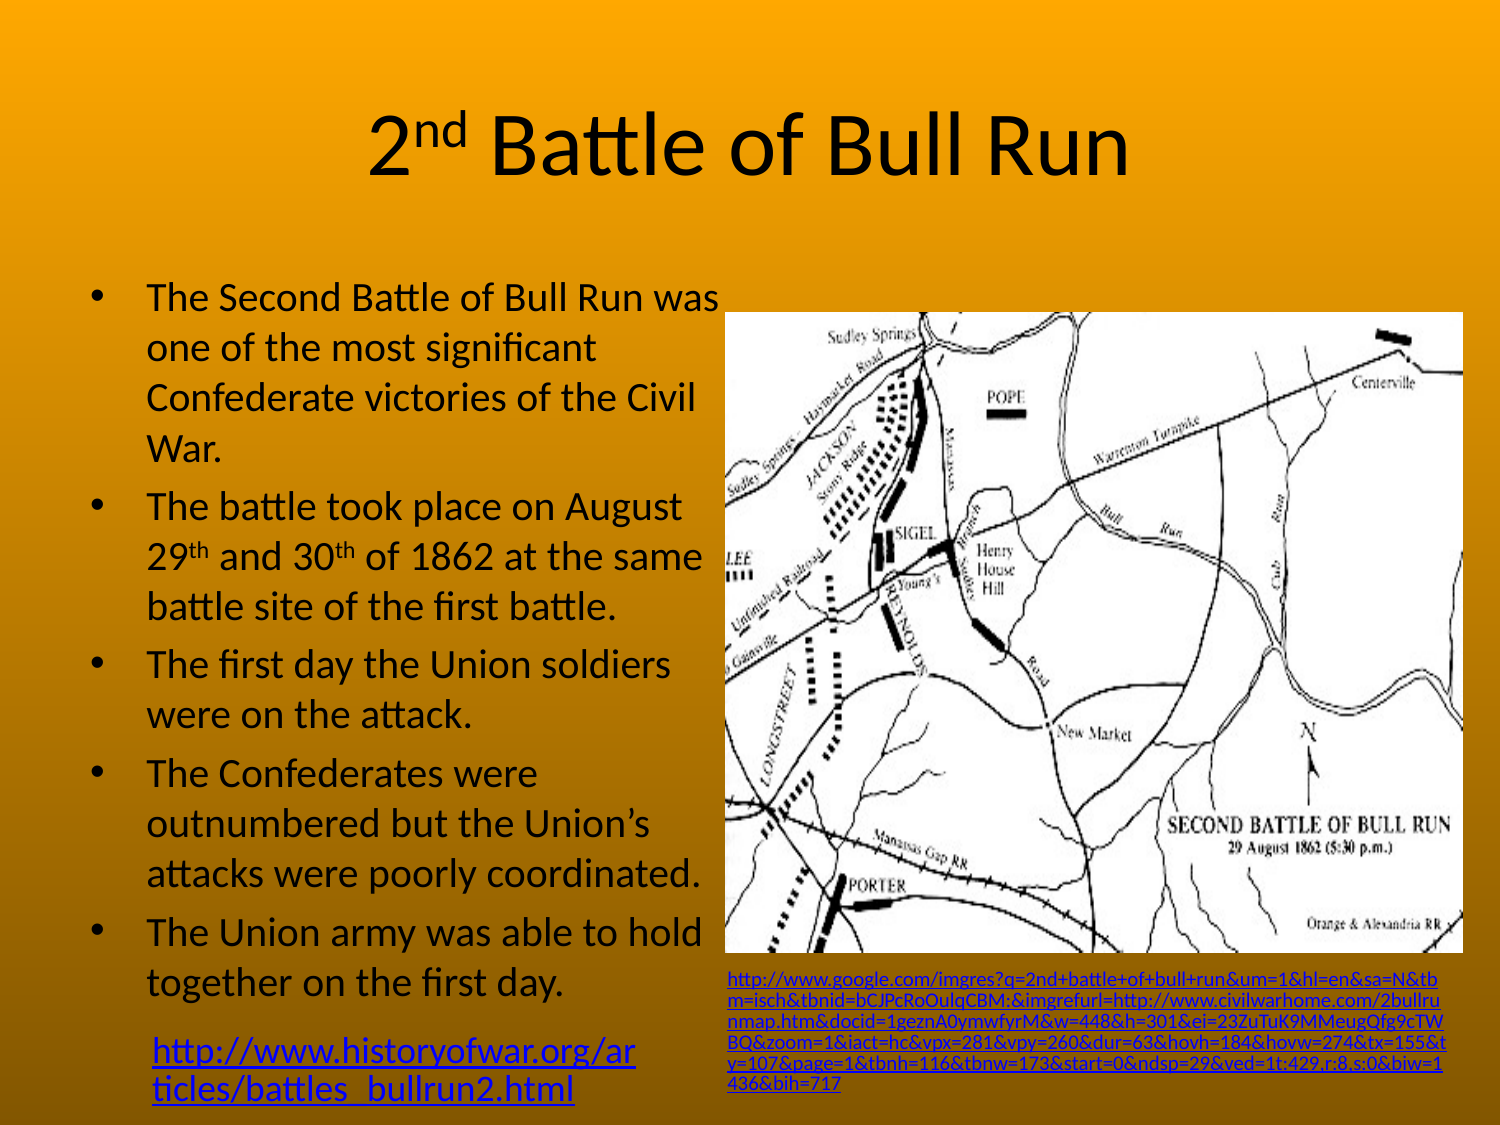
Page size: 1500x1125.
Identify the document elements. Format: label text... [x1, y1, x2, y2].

picture [724, 312, 1463, 954]
list The Second Battle of Bull Run was one of the most significant Confederate victories of the Civil War. The battle took place on August 29th and 30th of 1862 at the same battle site of the first battle. The first day the Union soldiers were on the attack. The Confederates were outnumbered but the Union’s attacks were poorly coordinated. The Union army was able to hold together on the first day. [75, 262, 750, 1088]
title 2nd Battle of Bull Run [75, 45, 1425, 233]
text_box http://www.historyofwar.org/articles/battles_bullrun2.html [137, 1018, 663, 1079]
text_box http://www.google.com/imgres?q=2nd+battle+of+bull+run&um=1&hl=en&sa=N&tbm=isch&tbnid=bCJPcRoOulqCBM:&imgrefurl=http://www.civilwarhome.com/2bullrunmap.htm&docid=1geznA0ymwfyrM&w=448&h=301&ei=23ZuTuK9MMeugQfg9cTWBQ&zoom=1&iact=hc&vpx=281&vpy=260&dur=63&hovh=184&hovw=274&tx=155&ty=107&page=1&tbnh=116&tbnw=173&start=0&ndsp=29&ved=1t:429,r:8,s:0&biw=1436&bih=717 [712, 958, 1463, 999]
